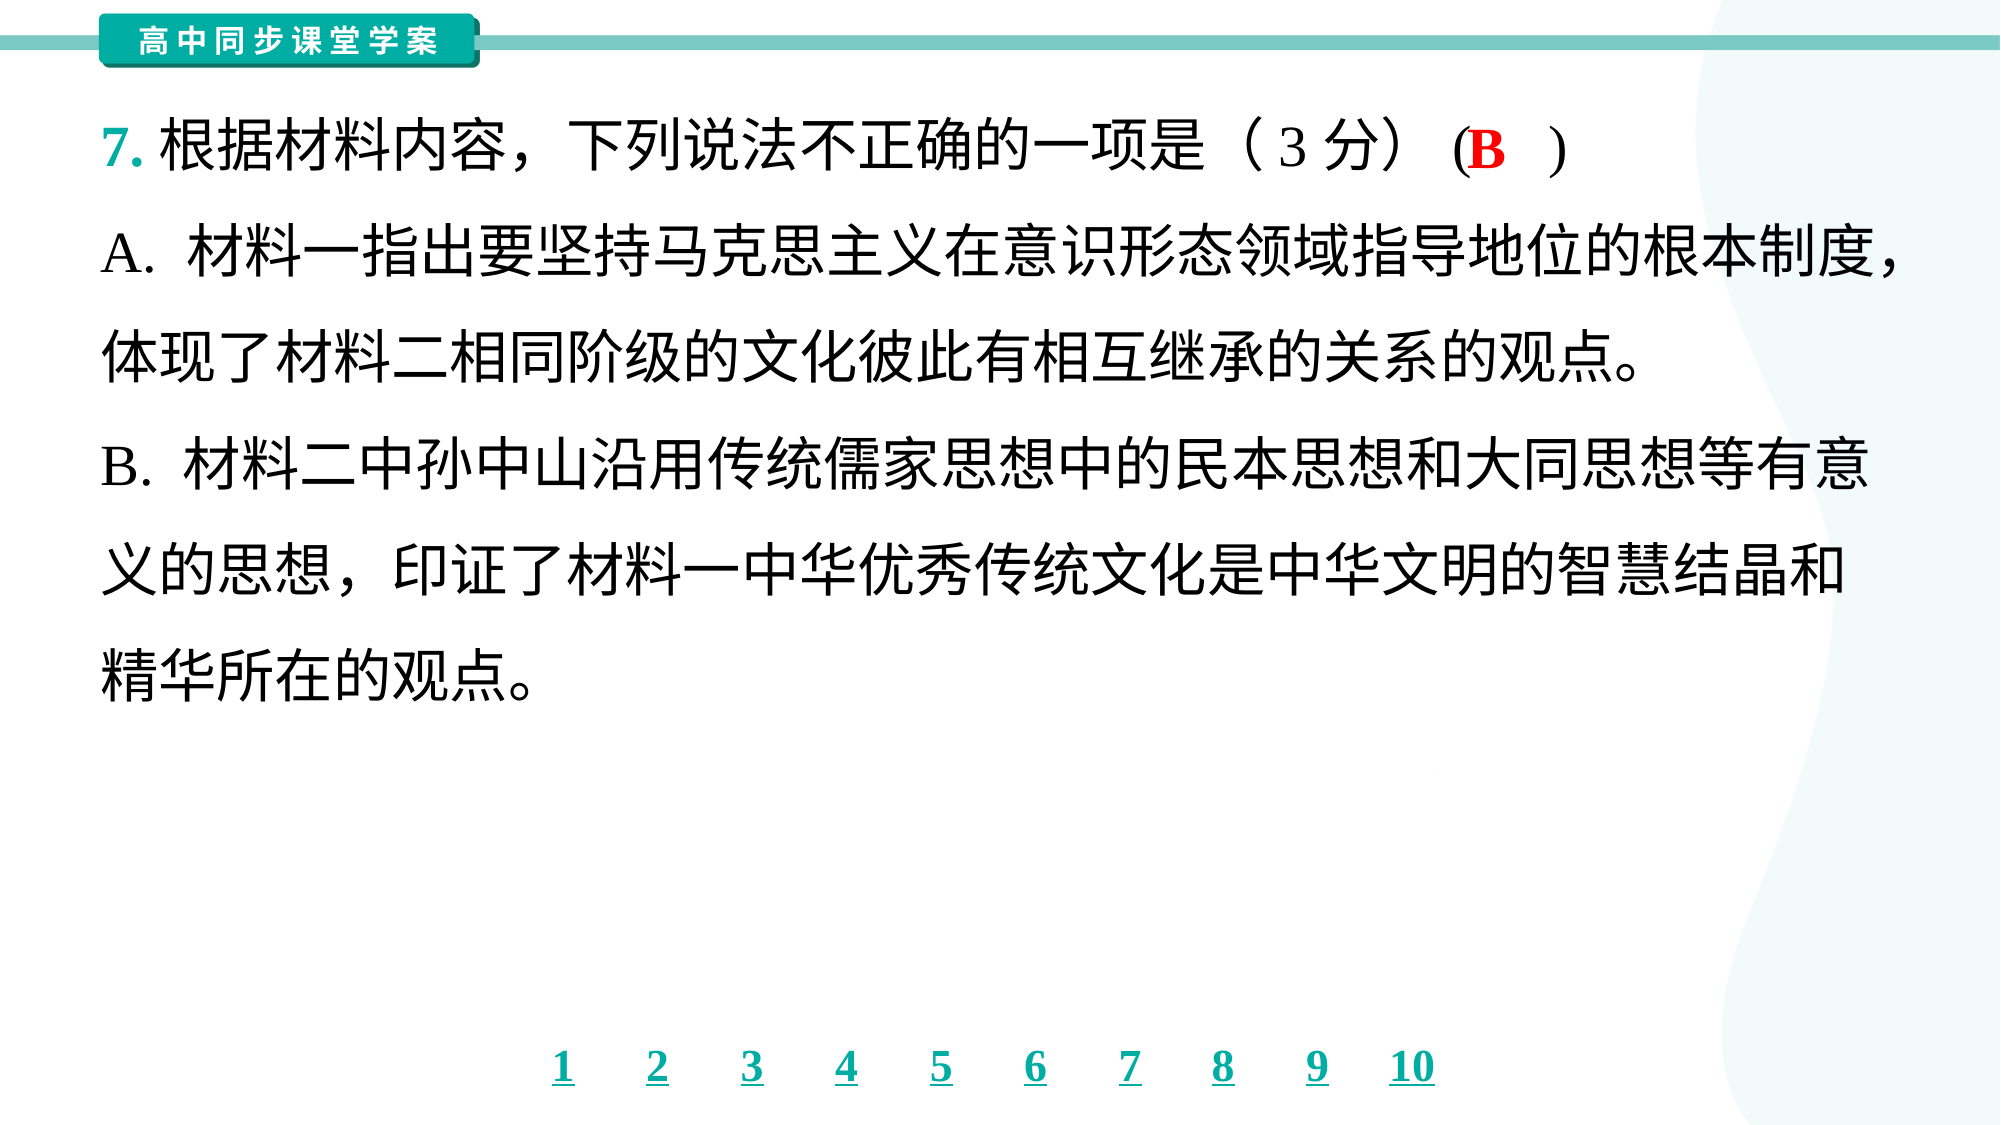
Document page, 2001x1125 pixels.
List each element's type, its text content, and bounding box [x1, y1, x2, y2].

text_box 7.根据材料内容，下列说法不正确的一项是（3分）( ) [100, 76, 1445, 177]
text_box B [1445, 76, 1528, 177]
text_box 7.根据材料内容，下列说法不正确的一项是（3分）( ) [1528, 76, 1899, 177]
text_box A. 材料一指出要坚持马克思主义在意识形态领域指导地位的根本制度， 体现了材料二相同阶级的文化彼此有相互继承的关系的观点。 B. 材料二中孙中山沿用传统儒家思想中的民本思想和大同思想等有意 义的思想，印证了材料一中华优秀传统文化是中华文明的智慧结晶和 精华所在的观点。 [100, 177, 1899, 710]
picture [0, 0, 2000, 1125]
